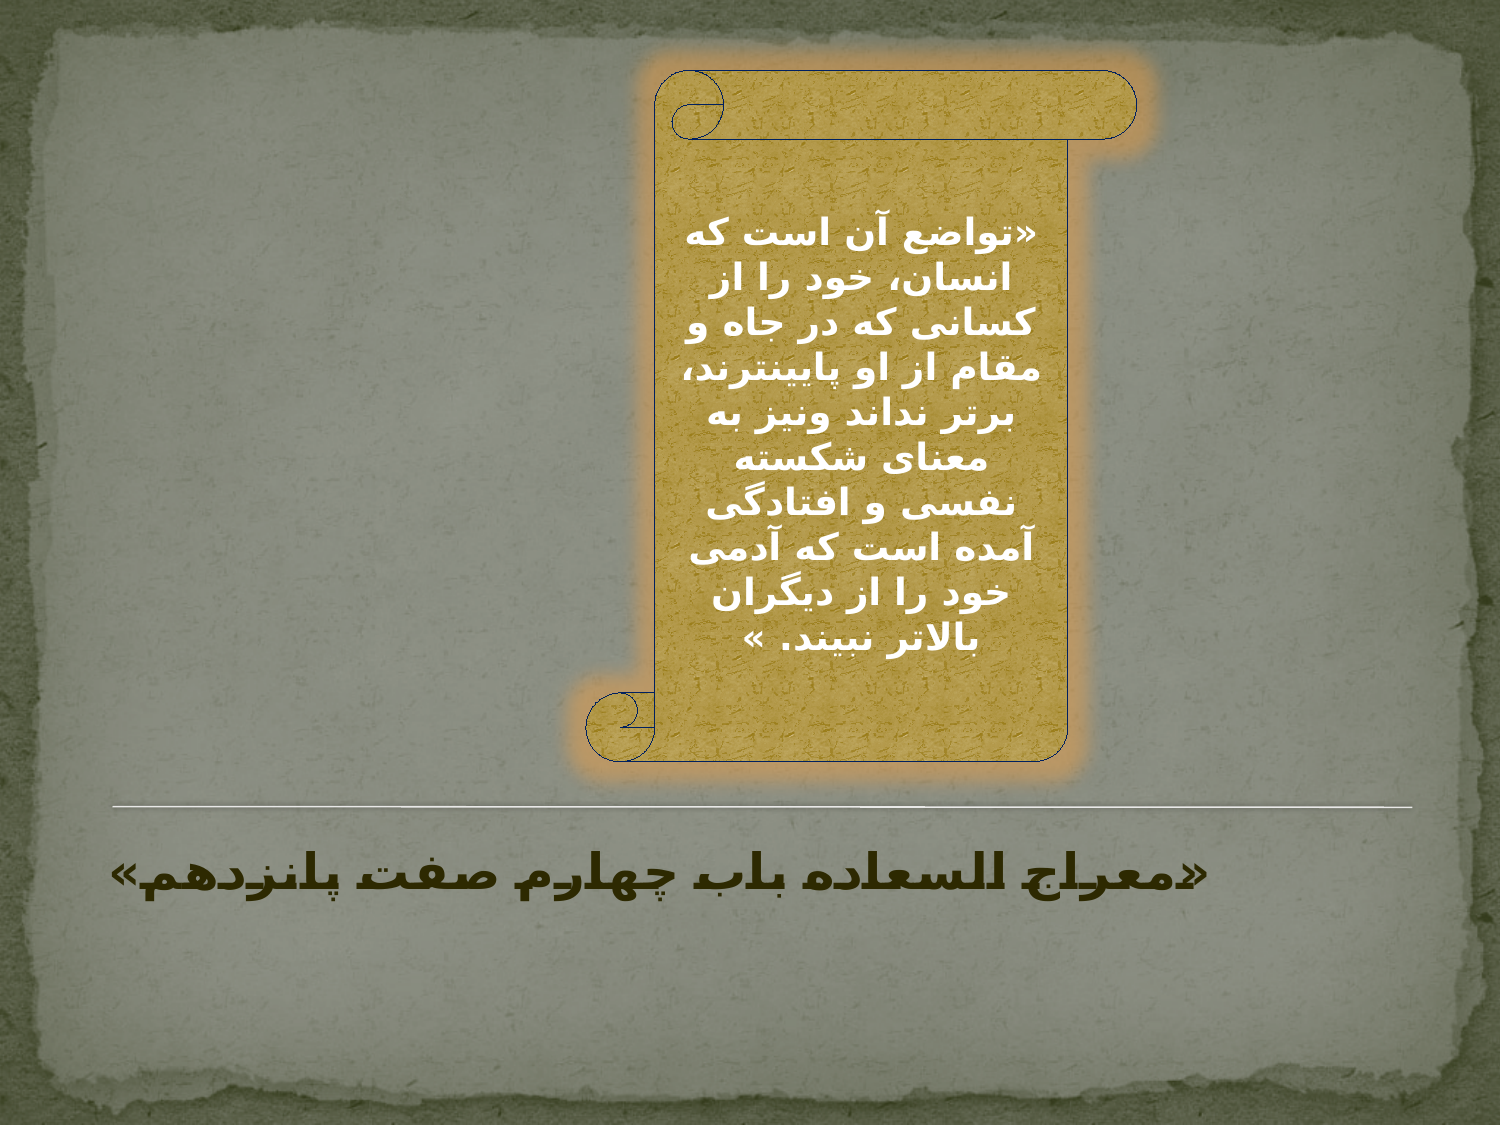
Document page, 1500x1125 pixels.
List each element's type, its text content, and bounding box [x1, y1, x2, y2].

list «معراج السعاده باب چهارم صفت پانزدهم» [93, 832, 1394, 994]
text_box «تواضع آن است كه انسان، خود را از كسانى كه در جاه و مقام از او پايين‏ترند، برتر نداند ونيز به معناى شكسته نفسى و افتادگى آمده است كه آدمى خود را از ديگران بالاتر نبيند. » [585, 70, 1137, 762]
